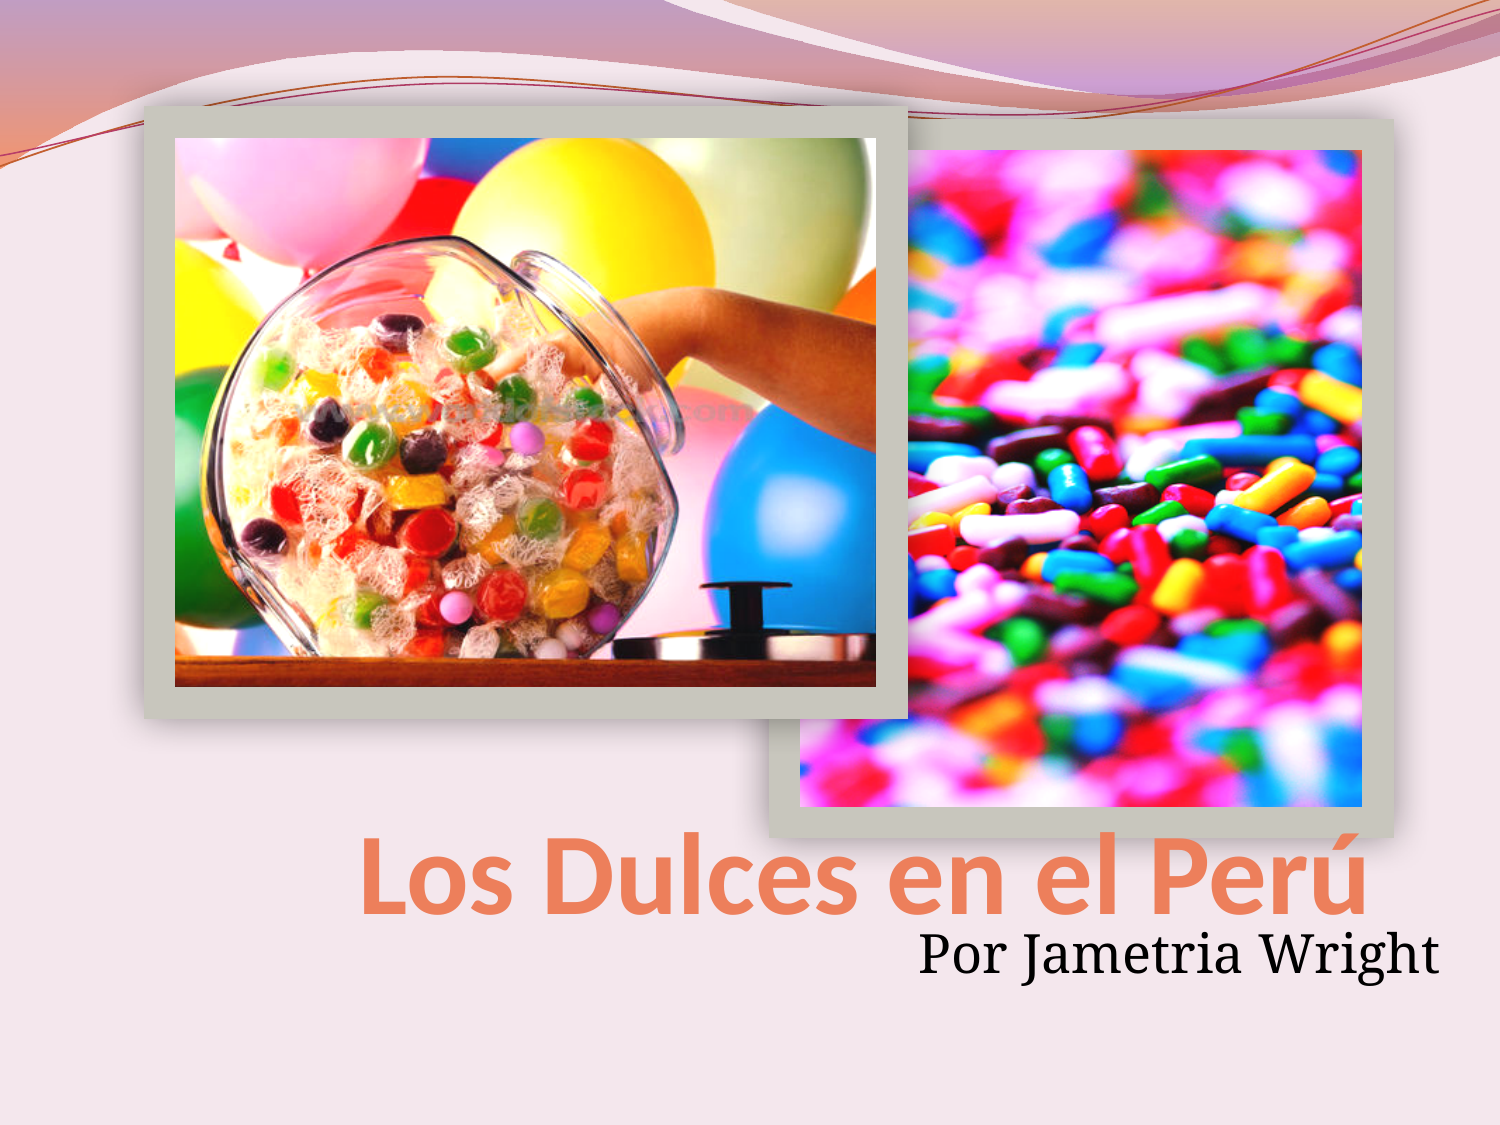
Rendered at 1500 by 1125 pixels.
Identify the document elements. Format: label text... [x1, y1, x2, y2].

picture [799, 149, 1363, 808]
subtitle Por Jametria Wright [162, 912, 1451, 1025]
picture [174, 137, 877, 688]
title Los Dulces en el Perú [174, 699, 1376, 912]
